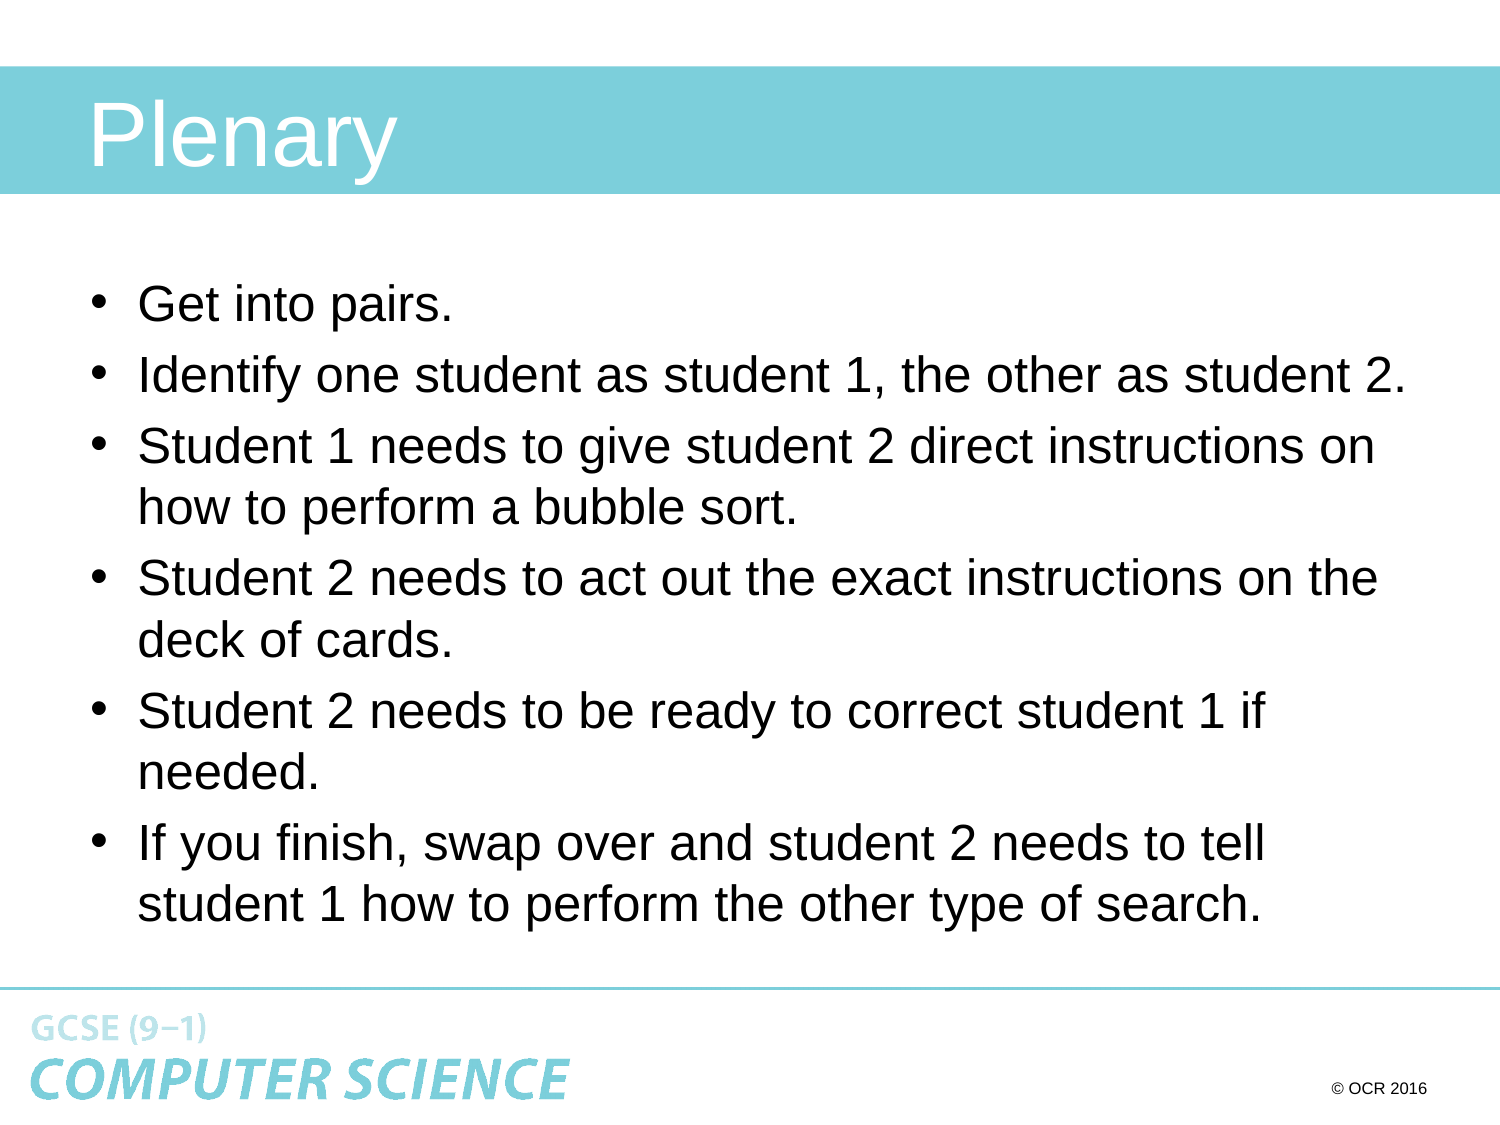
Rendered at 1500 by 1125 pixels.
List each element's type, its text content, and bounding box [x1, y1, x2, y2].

title Plenary [0, 66, 1500, 194]
picture [0, 987, 1500, 1124]
list Get into pairs. Identify one student as student 1, the other as student 2. Student 1 needs to give student 2 direct instructions on how to perform a bubble sort. Student 2 needs to act out the exact instructions on the deck of cards. Student 2 needs to be ready to correct student 1 if needed. If you finish, swap over and student 2 needs to tell student 1 how to perform the other type of search. [75, 262, 1425, 965]
